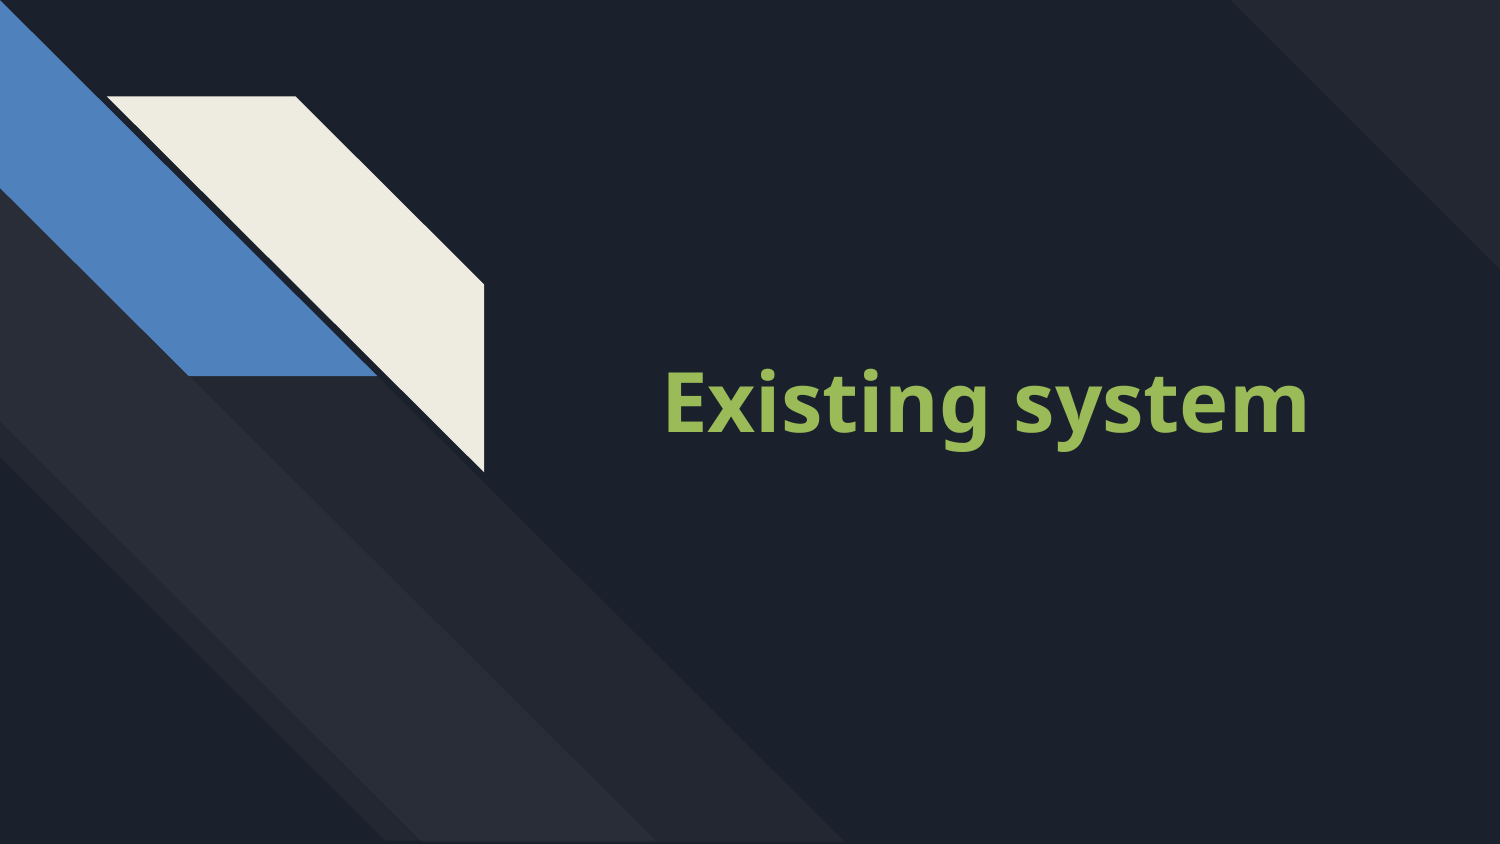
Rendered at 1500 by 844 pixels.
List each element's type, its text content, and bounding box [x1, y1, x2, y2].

text_box Existing system [574, 334, 1398, 594]
